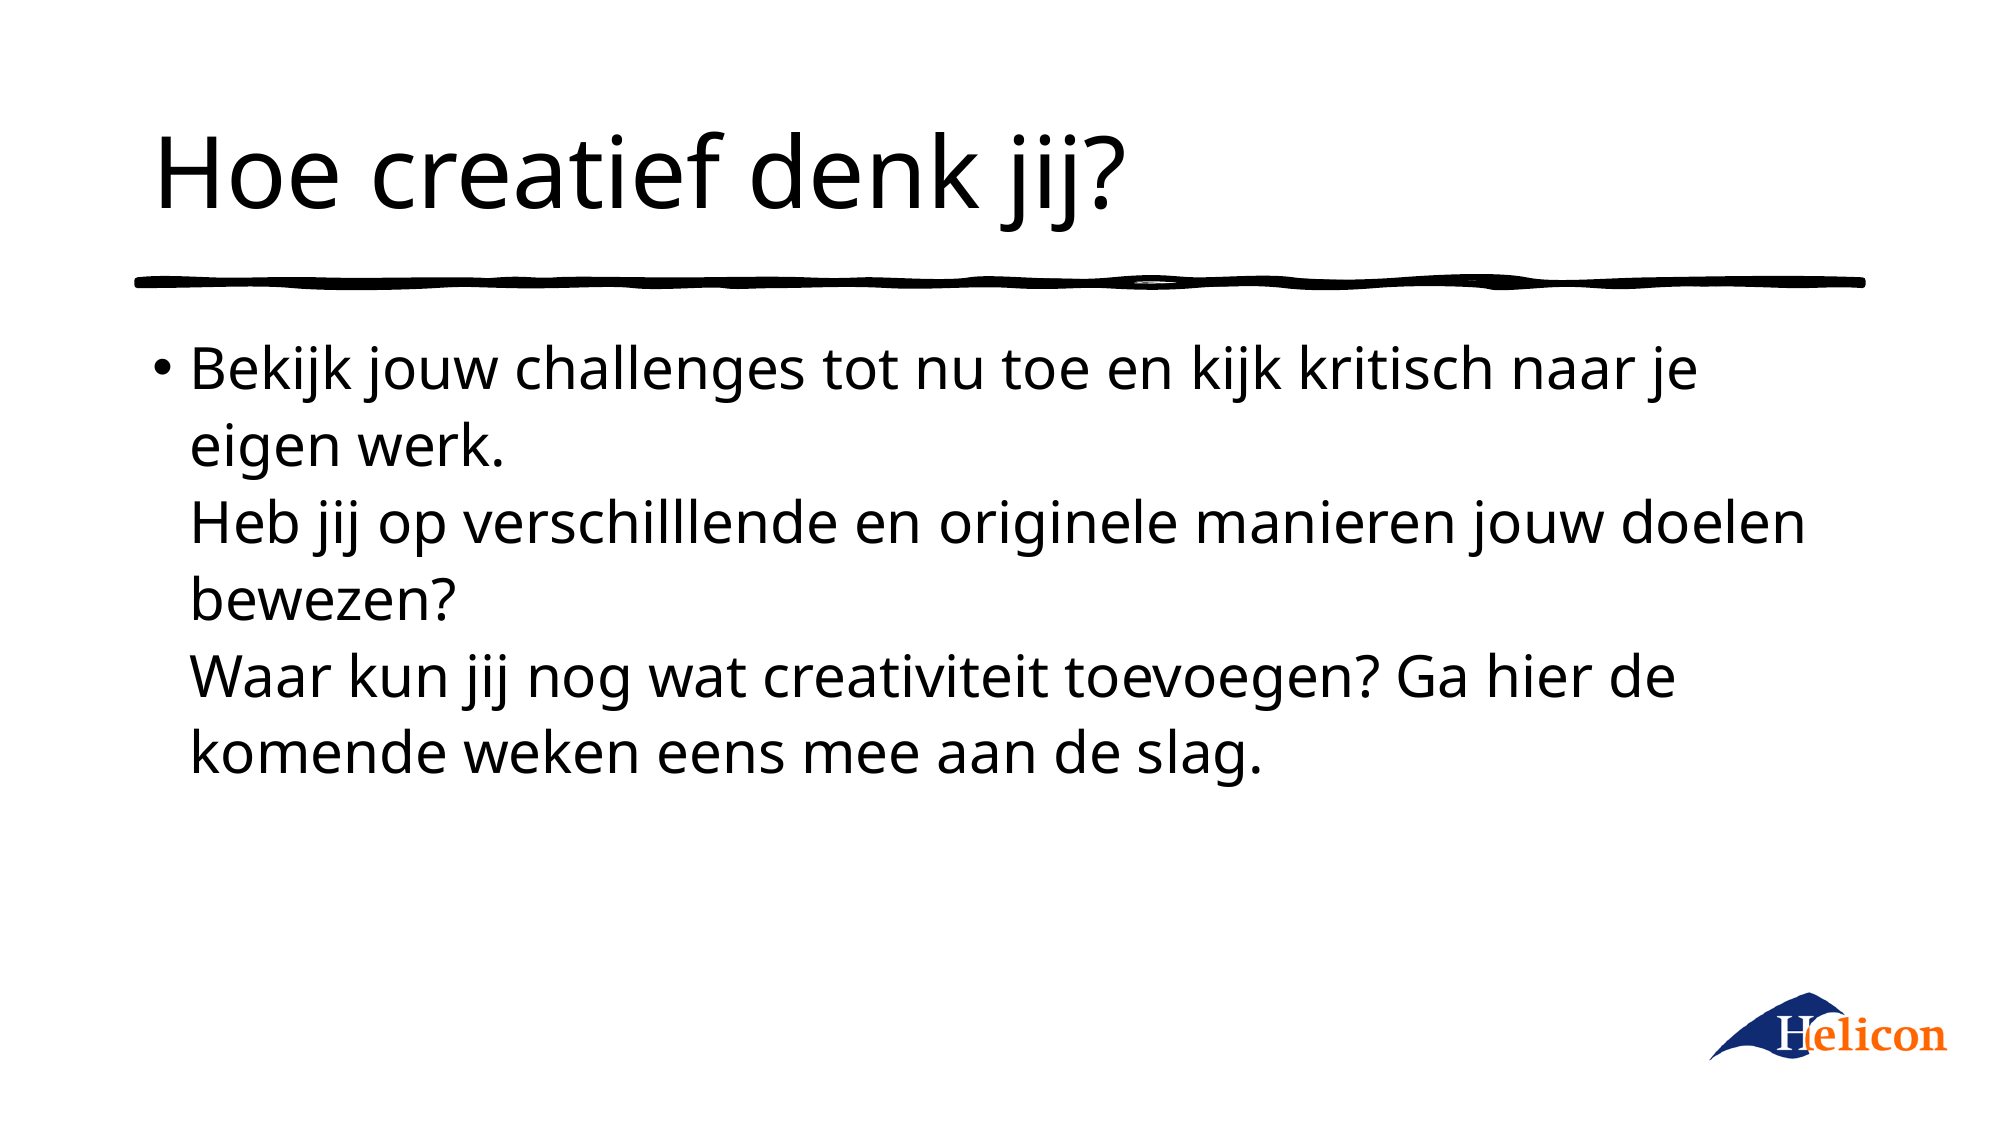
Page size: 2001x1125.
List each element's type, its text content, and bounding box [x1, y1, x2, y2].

picture [1671, 952, 2000, 1125]
title Hoe creatief denk jij? [137, 59, 1863, 278]
list Bekijk jouw challenges tot nu toe en kijk kritisch naar je eigen werk. Heb jij op verschilllende en originele manieren jouw doelen bewezen? Waar kun jij nog wat creativiteit toevoegen? Ga hier de komende weken eens mee aan de slag. [137, 316, 1863, 1014]
